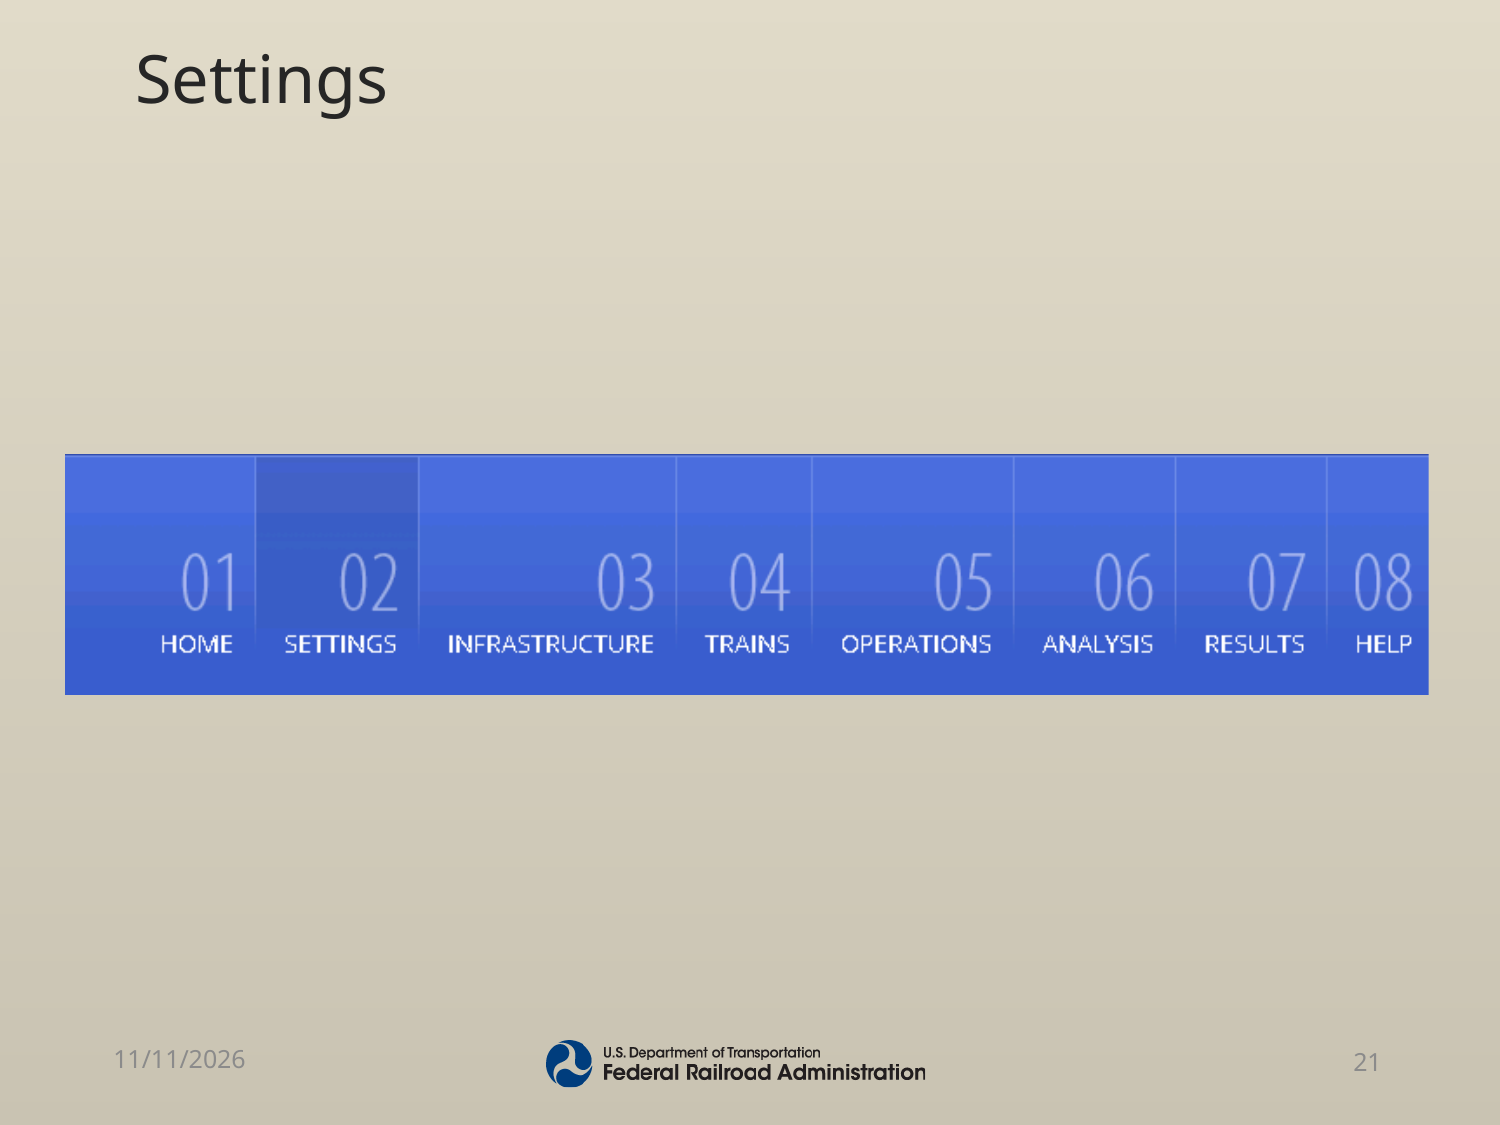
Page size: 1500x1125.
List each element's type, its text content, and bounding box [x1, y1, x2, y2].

picture [64, 454, 1429, 695]
picture [526, 1035, 926, 1088]
slide_number 21 [1059, 1033, 1397, 1094]
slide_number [98, 1030, 436, 1091]
title Settings [120, 20, 1380, 145]
